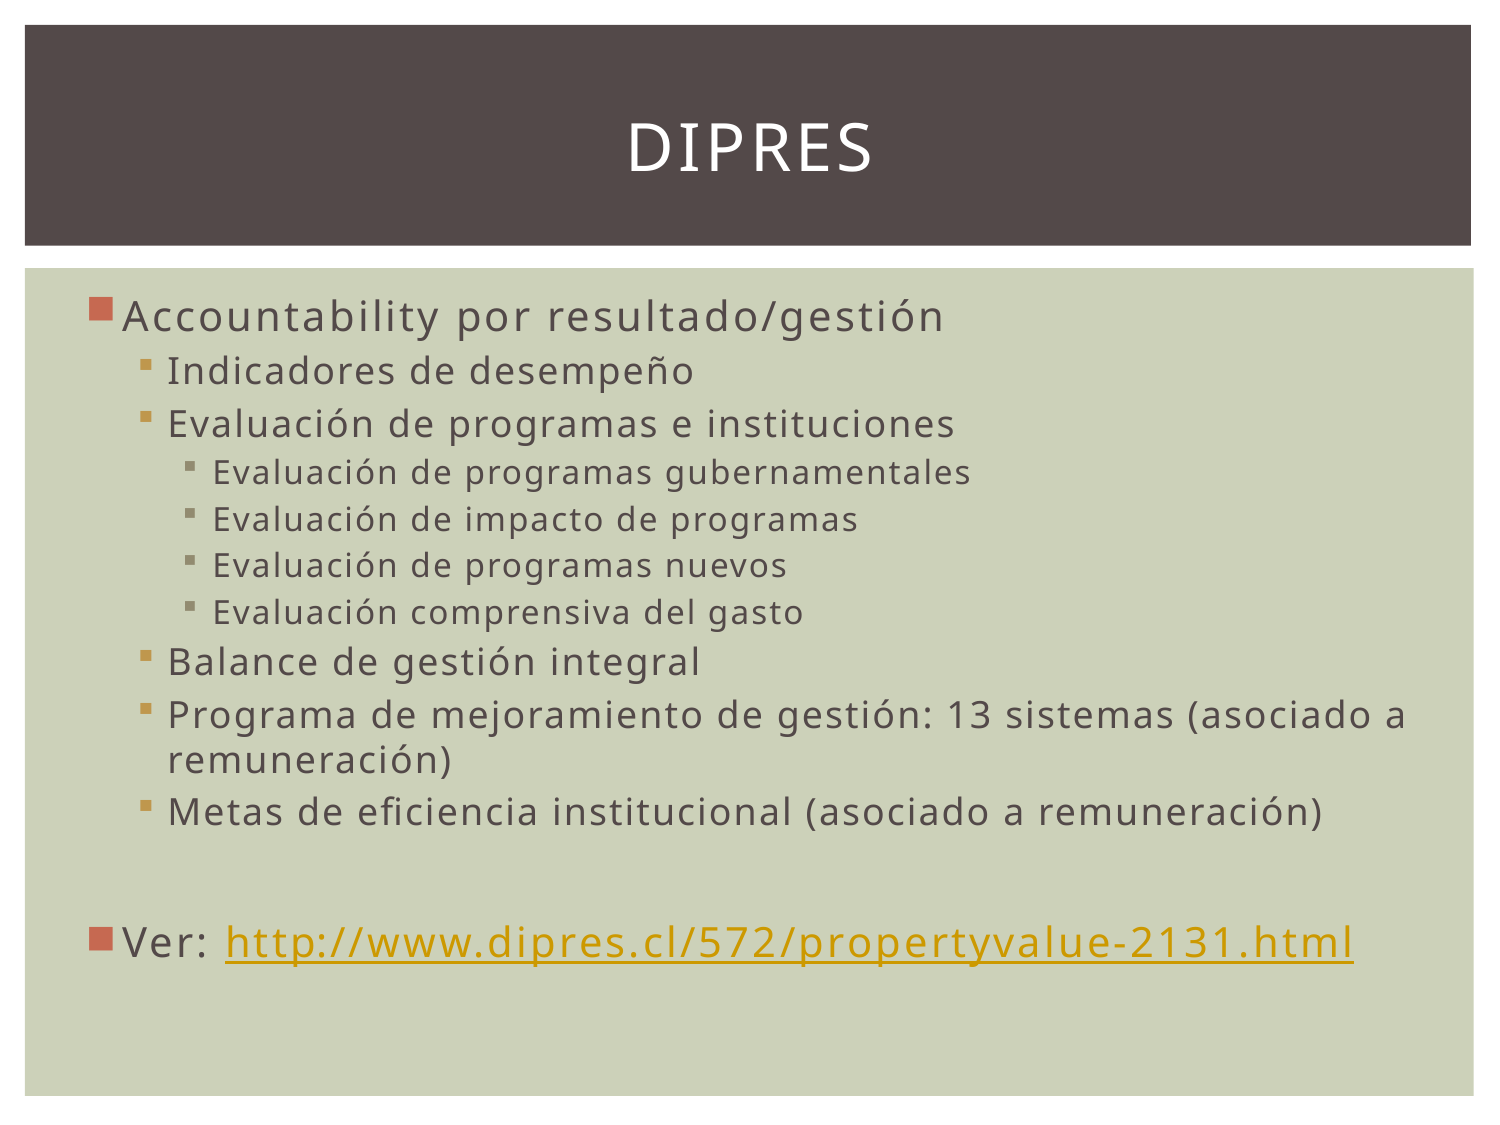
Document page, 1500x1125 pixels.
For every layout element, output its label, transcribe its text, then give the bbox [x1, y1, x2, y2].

list Accountability por resultado/gestión Indicadores de desempeño Evaluación de programas e instituciones Evaluación de programas gubernamentales Evaluación de impacto de programas Evaluación de programas nuevos Evaluación comprensiva del gasto Balance de gestión integral Programa de mejoramiento de gestión: 13 sistemas (asociado a remuneración) Metas de eficiencia institucional (asociado a remuneración) Ver: http://www.dipres.cl/572/propertyvalue-2131.html [62, 281, 1442, 1005]
title DIPRES [62, 58, 1438, 232]
